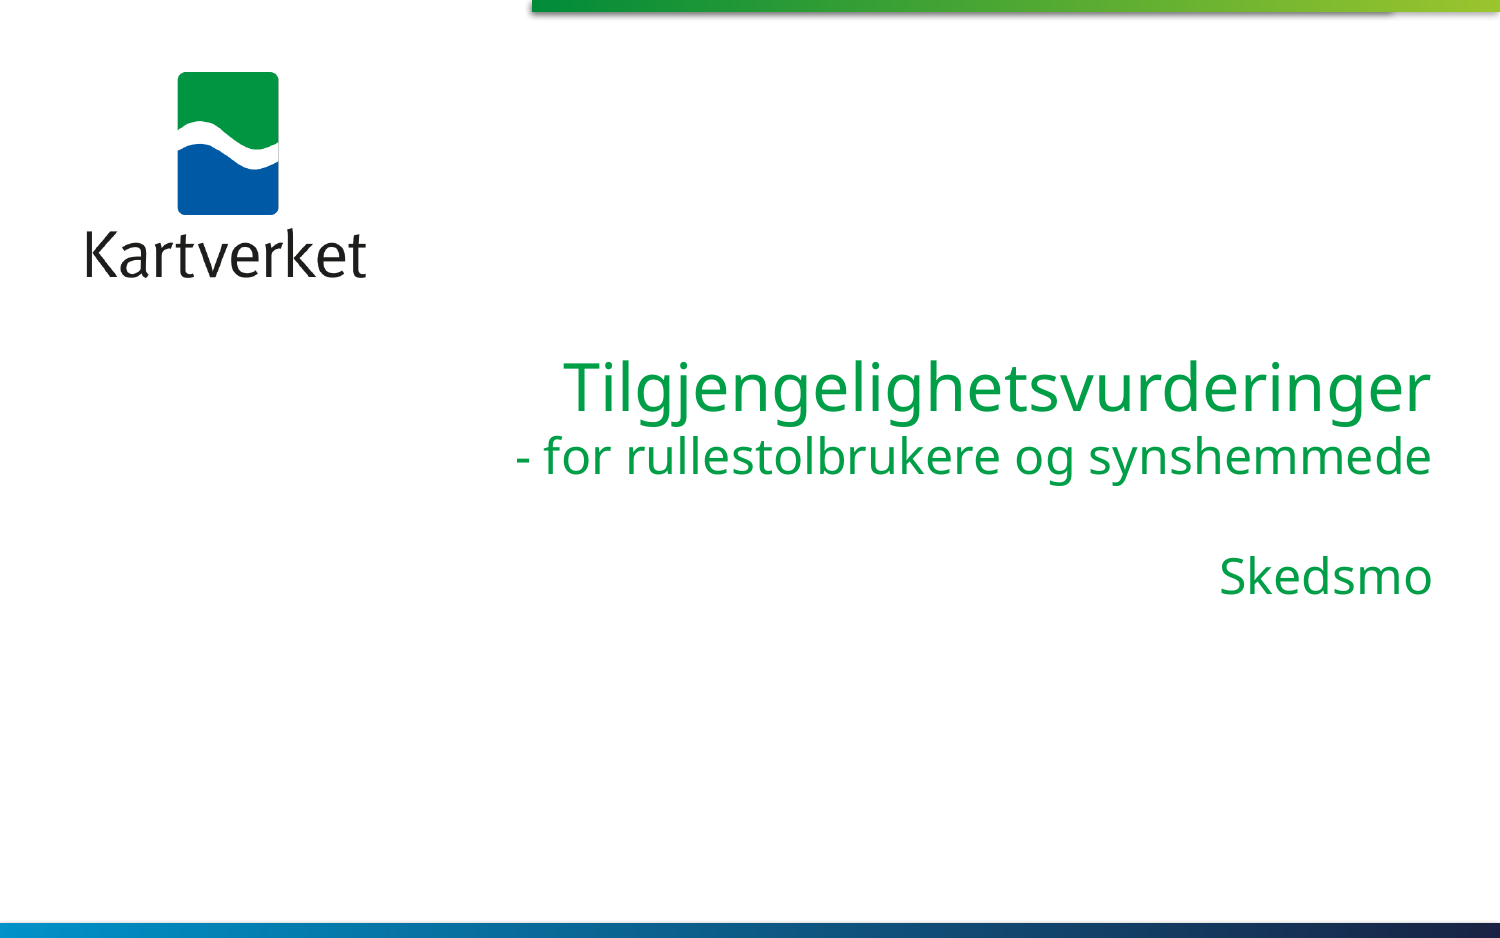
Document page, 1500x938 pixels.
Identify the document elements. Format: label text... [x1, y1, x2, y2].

text_box Tilgjengelighetsvurderinger - for rullestolbrukere og synshemmede Skedsmo [66, 337, 1449, 613]
